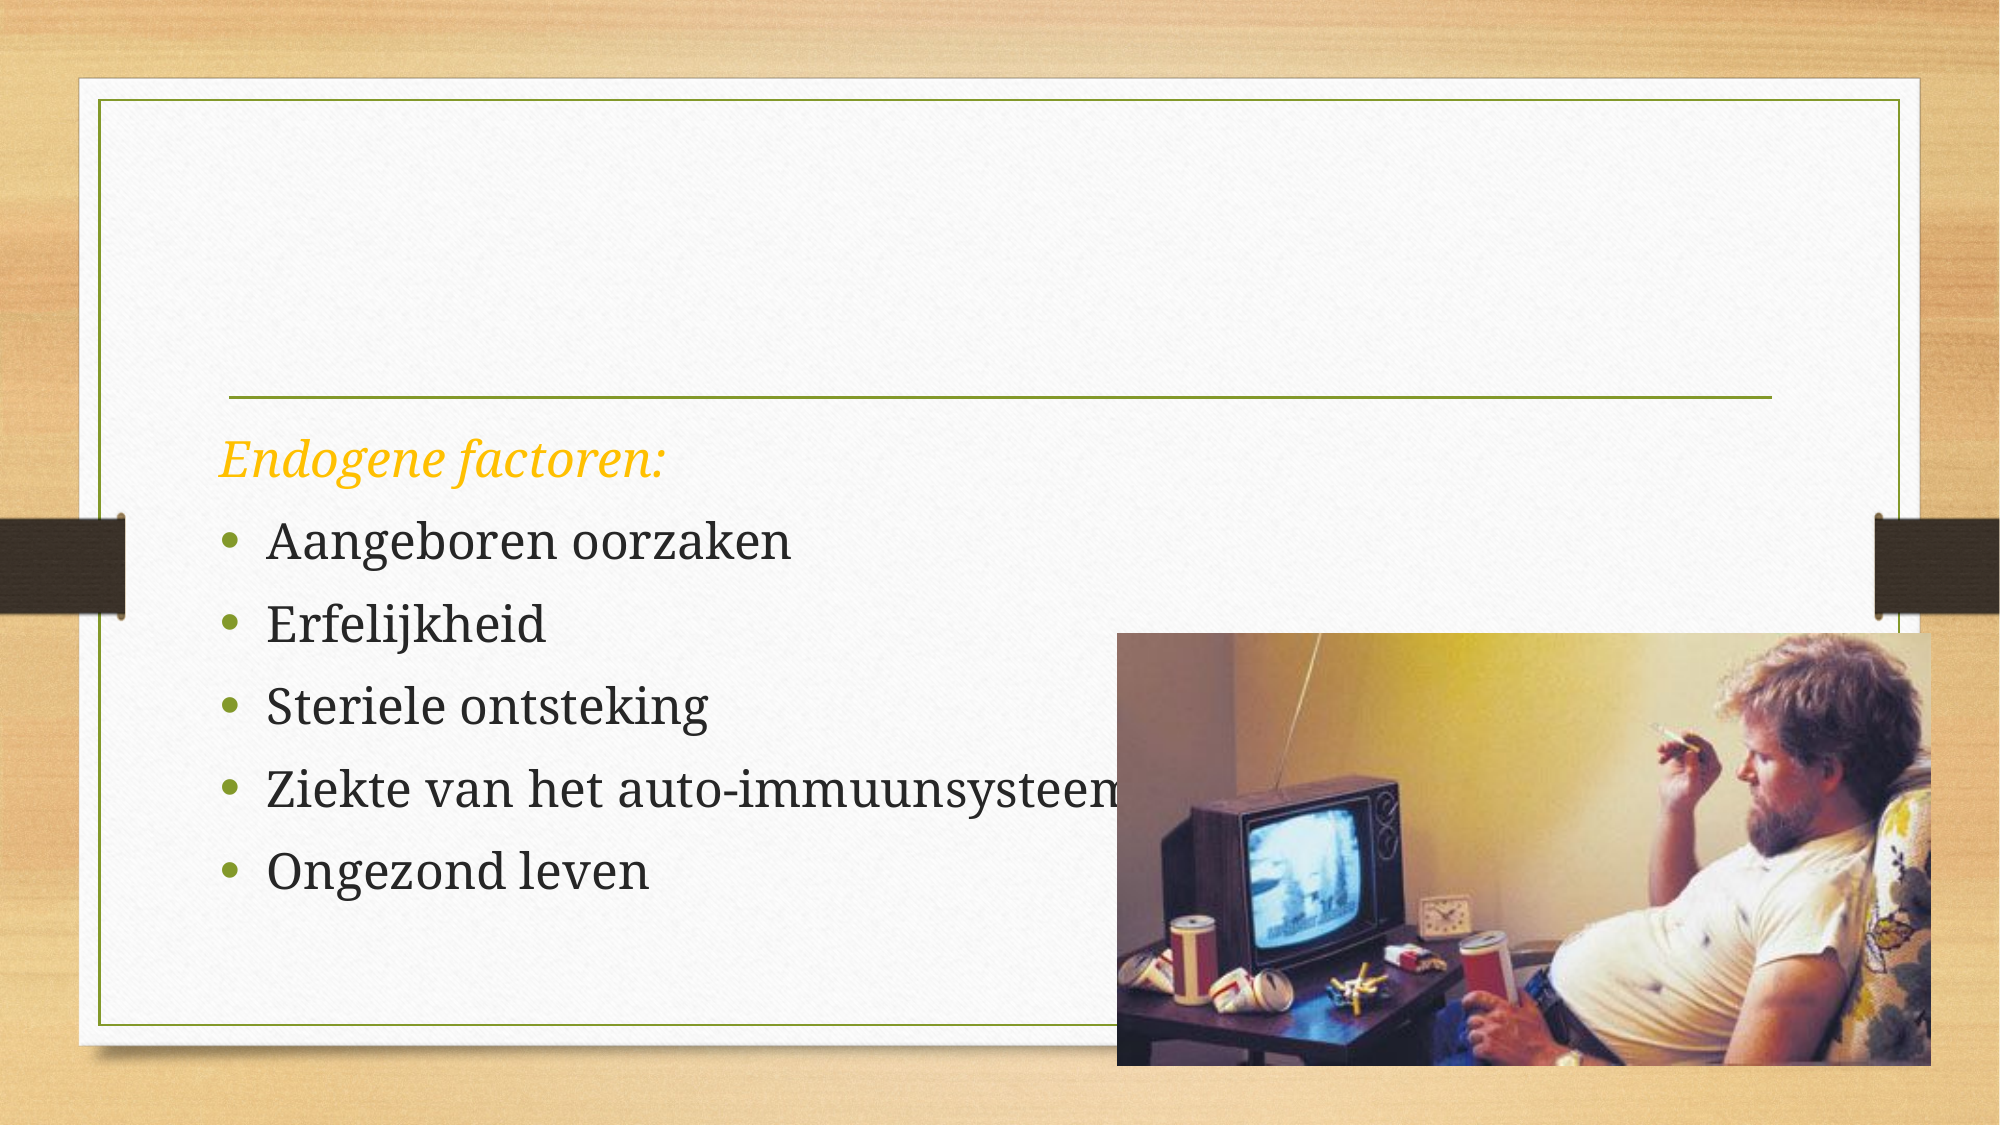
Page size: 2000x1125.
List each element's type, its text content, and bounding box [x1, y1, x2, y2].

picture [0, 0, 2000, 1125]
list Endogene factoren: Aangeboren oorzaken Erfelijkheid Steriele ontsteking Ziekte van het auto-immuunsysteem Ongezond leven [212, 419, 1787, 964]
